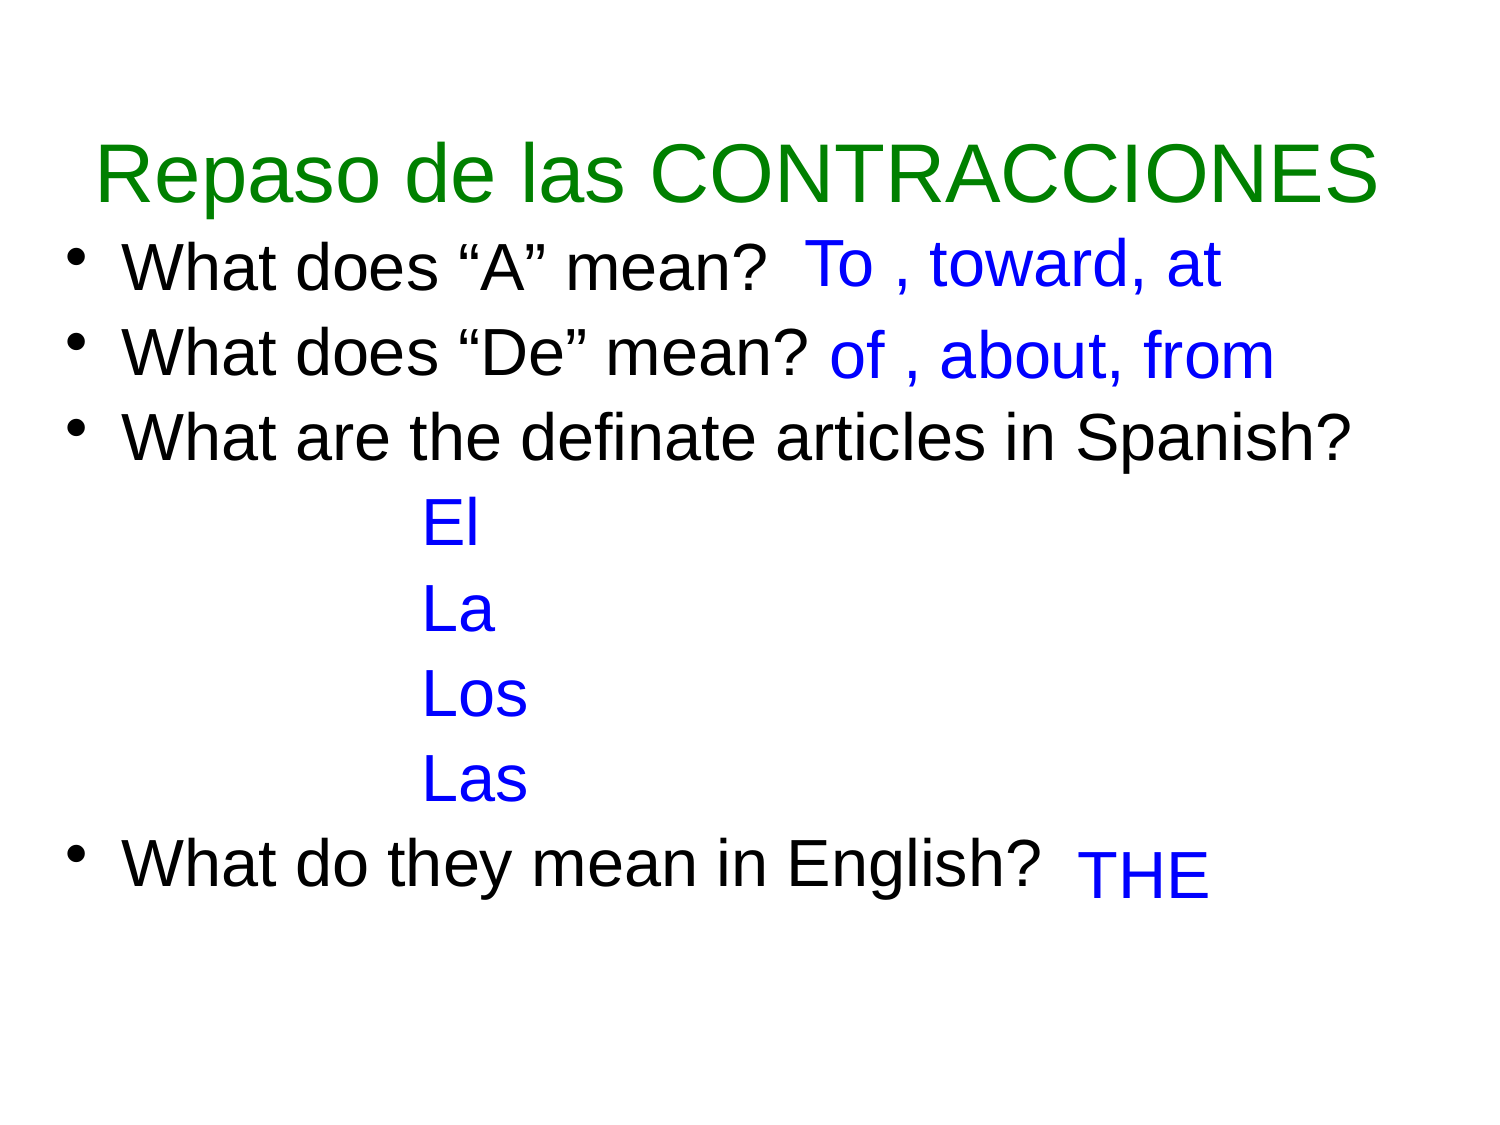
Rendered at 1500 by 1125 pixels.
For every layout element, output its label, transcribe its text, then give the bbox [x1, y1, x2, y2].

list What does “A” mean? What does “De” mean? What are the definate articles in Spanish? El La Los Las What do they mean in English? [50, 224, 1400, 968]
text_box of , about, from [814, 304, 1293, 400]
text_box THE [1062, 824, 1226, 920]
text_box To , toward, at [789, 212, 1238, 308]
title Repaso de las CONTRACCIONES [62, 75, 1413, 263]
